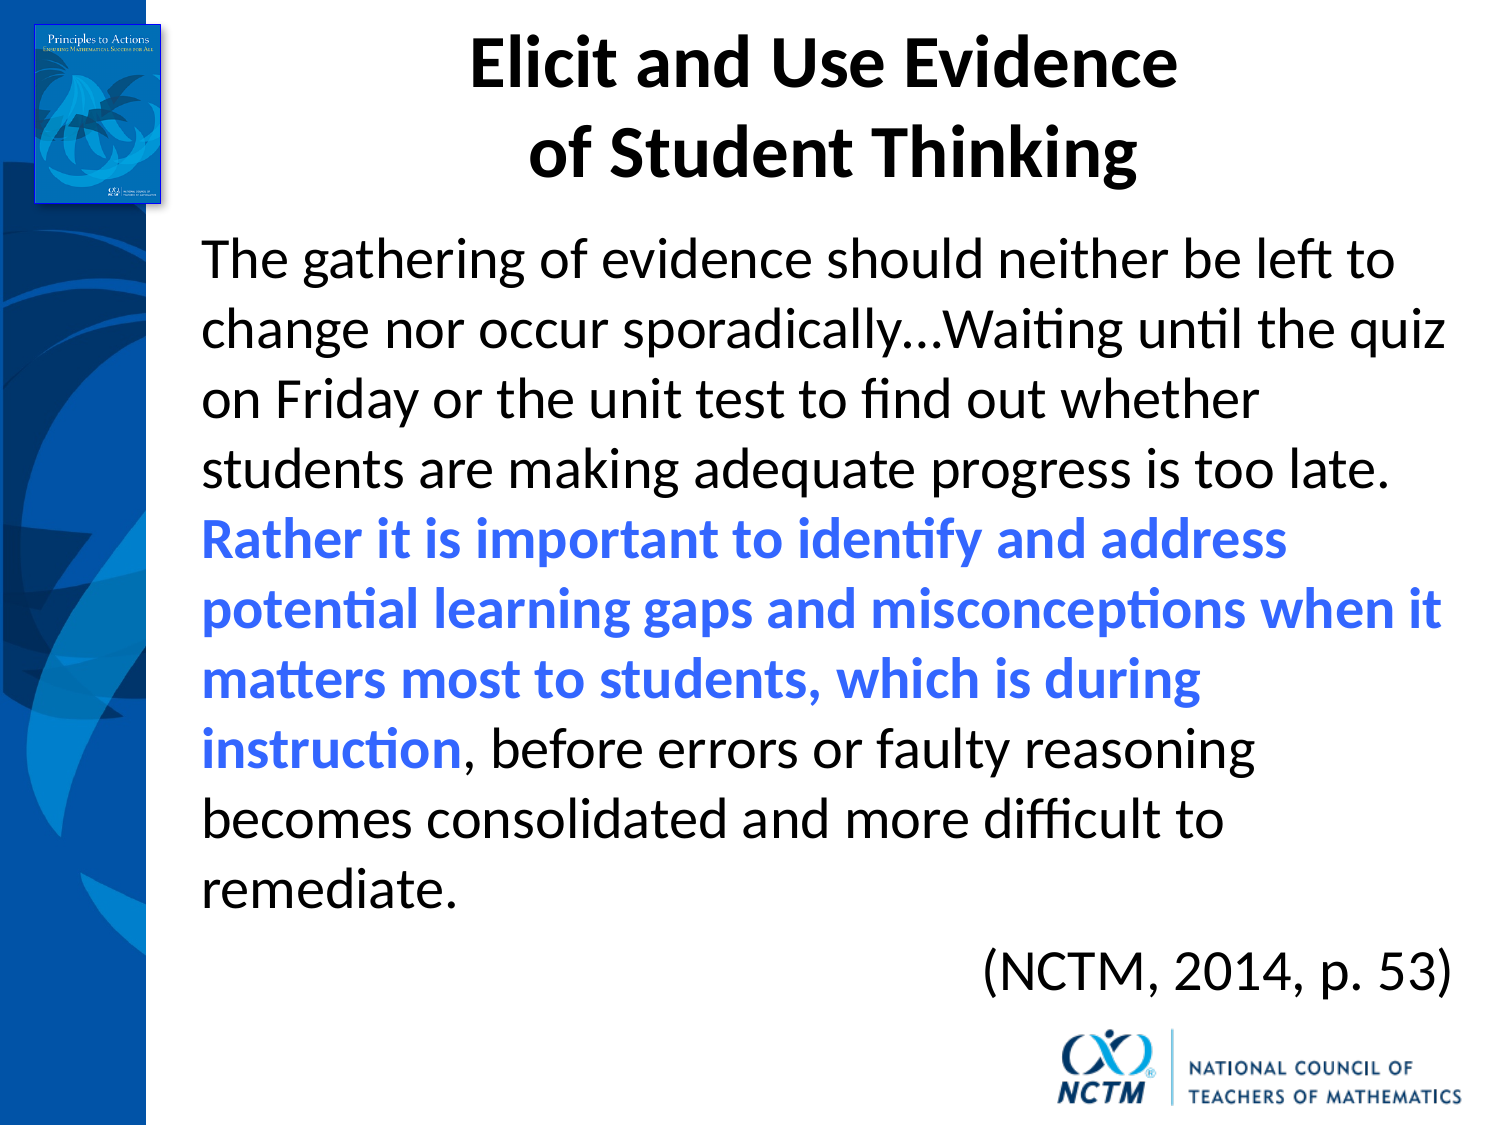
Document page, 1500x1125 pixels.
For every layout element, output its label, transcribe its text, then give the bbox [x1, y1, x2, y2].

picture [0, 0, 146, 1125]
picture [35, 25, 160, 203]
list The gathering of evidence should neither be left to change nor occur sporadically…Waiting until the quiz on Friday or the unit test to find out whether students are making adequate progress is too late. Rather it is important to identify and address potential learning gaps and misconceptions when it matters most to students, which is during instruction, before errors or faulty reasoning becomes consolidated and more difficult to remediate. (NCTM, 2014, p. 53) [167, 153, 1470, 1069]
title Elicit and Use Evidence of Student Thinking [167, 0, 1500, 206]
